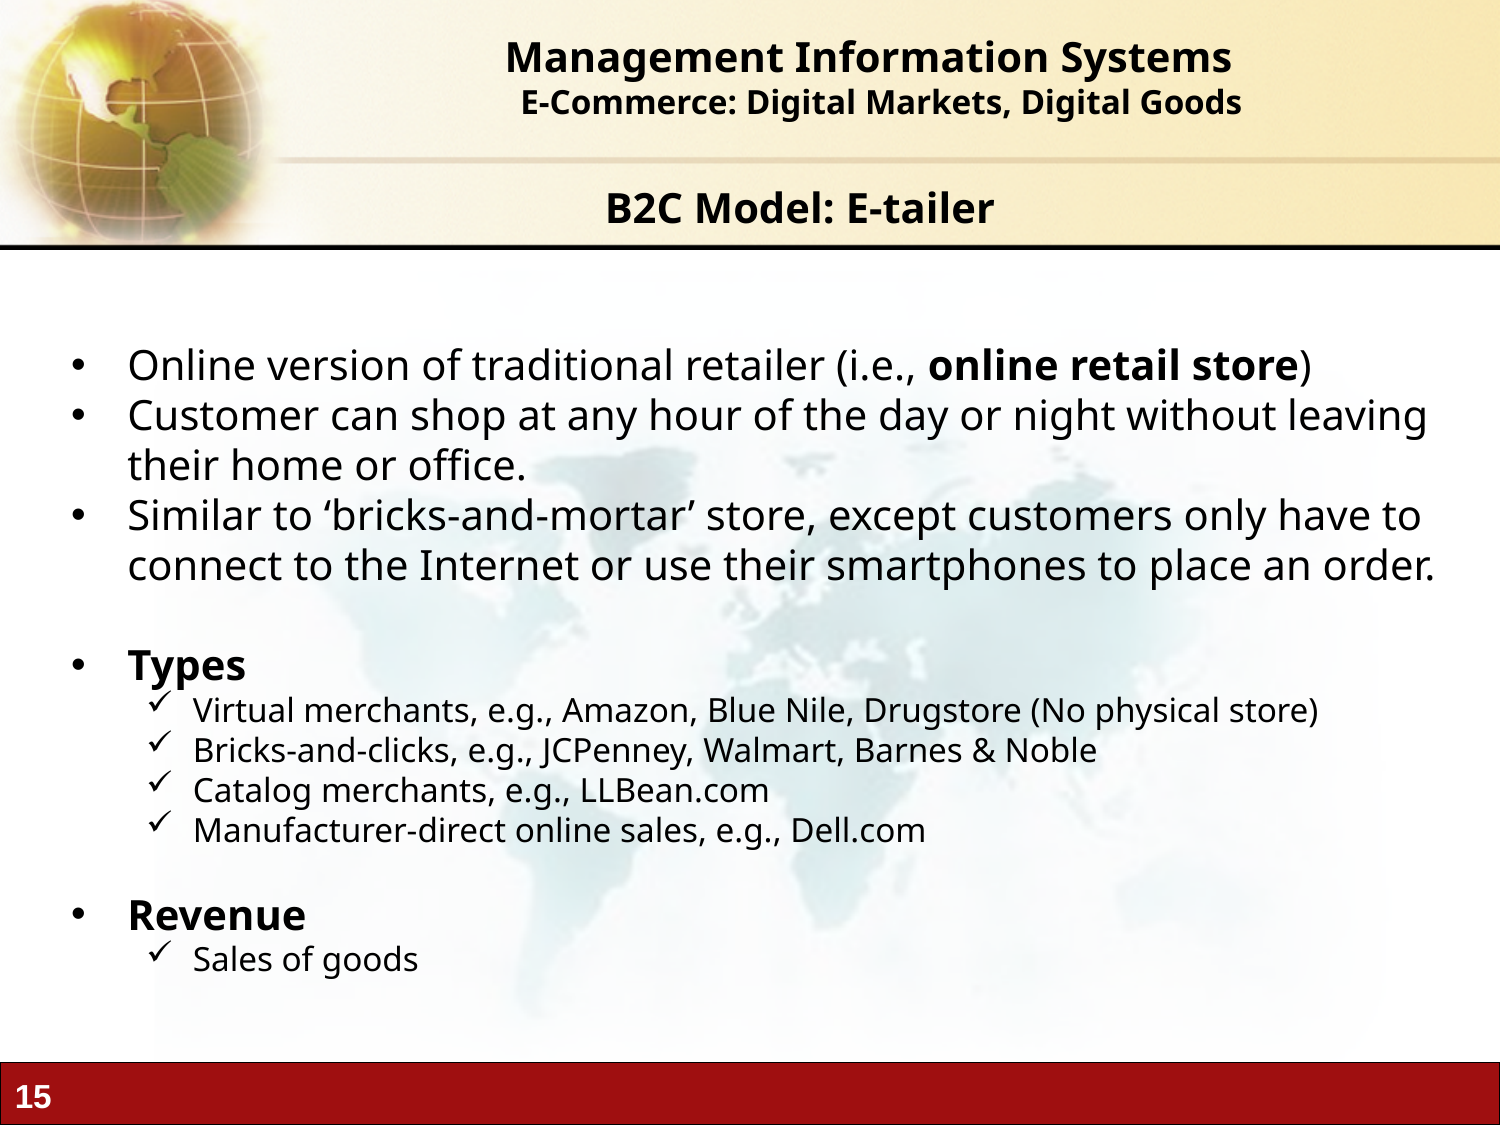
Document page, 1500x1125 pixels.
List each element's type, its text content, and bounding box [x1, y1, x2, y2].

text_box Management Information Systems E-Commerce: Digital Markets, Digital Goods [237, 32, 1500, 119]
text_box Online version of traditional retailer (i.e., online retail store) Customer can shop at any hour of the day or night without leaving their home or office. Similar to ‘bricks-and-mortar’ store, except customers only have to connect to the Internet or use their smartphones to place an order. Types Virtual merchants, e.g., Amazon, Blue Nile, Drugstore (No physical store) Bricks-and-clicks, e.g., JCPenney, Walmart, Barnes & Noble Catalog merchants, e.g., LLBean.com Manufacturer-direct online sales, e.g., Dell.com Revenue Sales of goods [56, 331, 1463, 986]
text_box B2C Model: E-tailer [262, 174, 1338, 240]
picture [0, 0, 1500, 1062]
